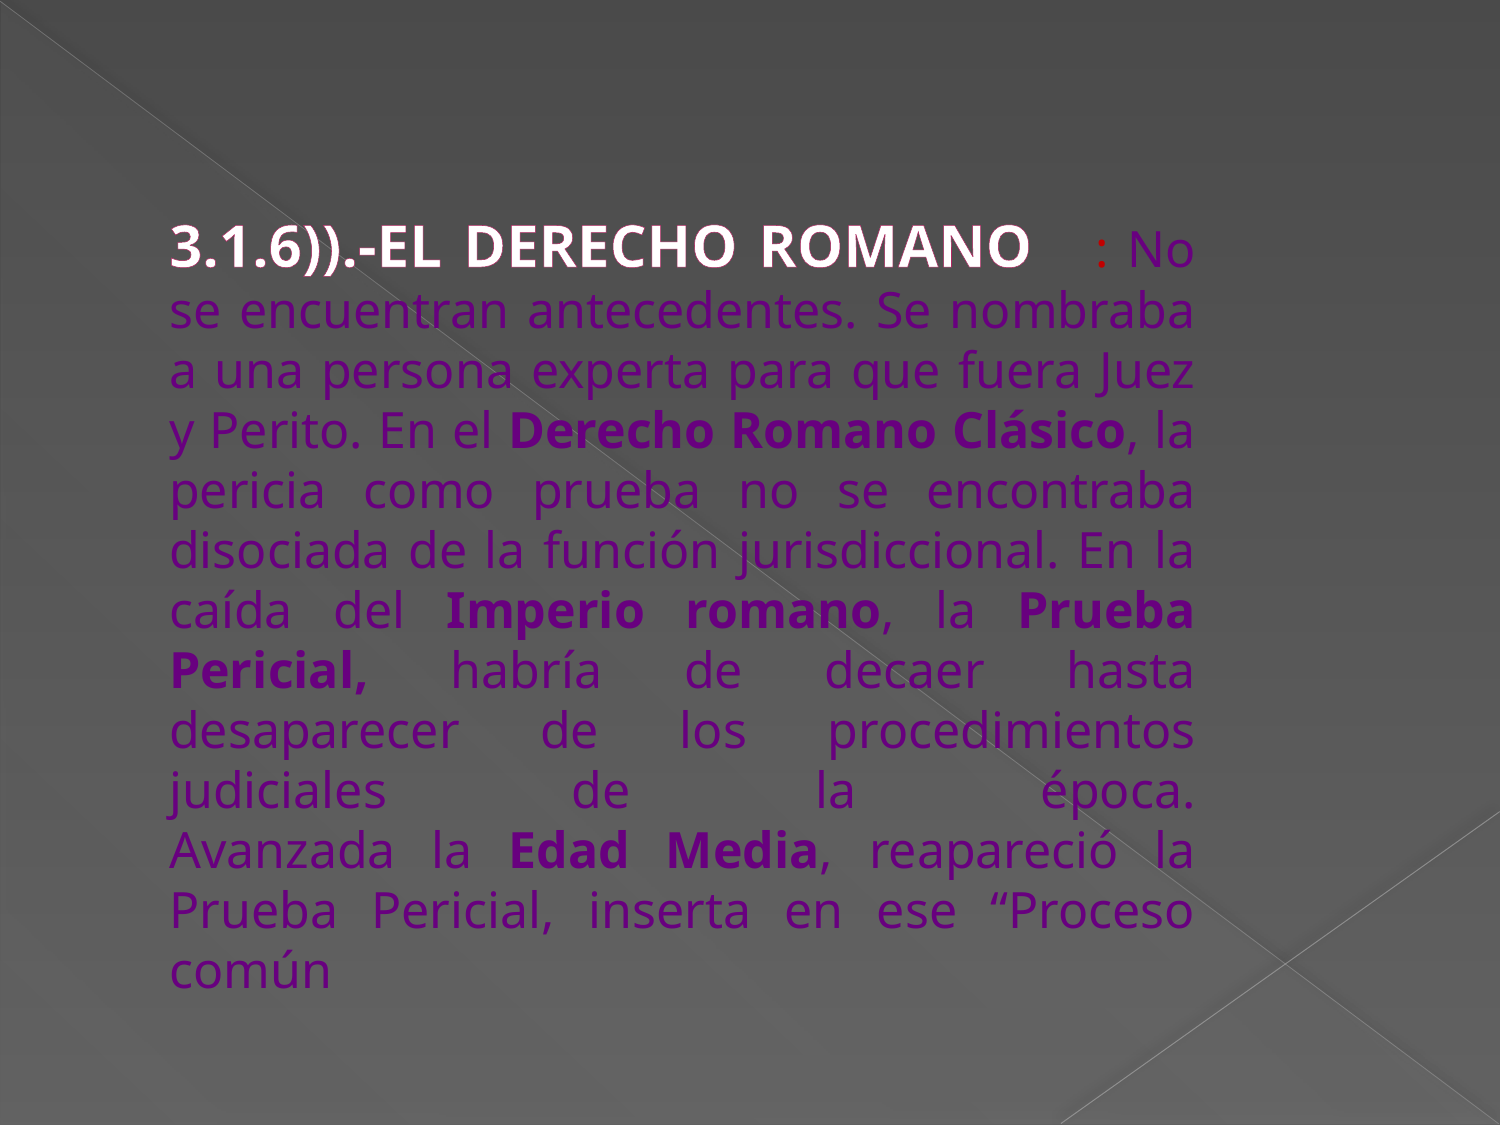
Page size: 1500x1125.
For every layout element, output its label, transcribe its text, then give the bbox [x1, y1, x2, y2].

title 3.1.6)).-EL DERECHO ROMANO : No se encuentran antecedentes. Se nombraba a una persona experta para que fuera Juez y Perito. En el Derecho Romano Clásico, la pericia como prueba no se encontraba disociada de la función jurisdiccional. En la caída del Imperio romano, la Prueba Pericial, habría de decaer hasta desaparecer de los procedimientos judiciales de la época. Avanzada la Edad Media, reapareció la Prueba Pericial, inserta en ese “Proceso común [75, 125, 1211, 1083]
